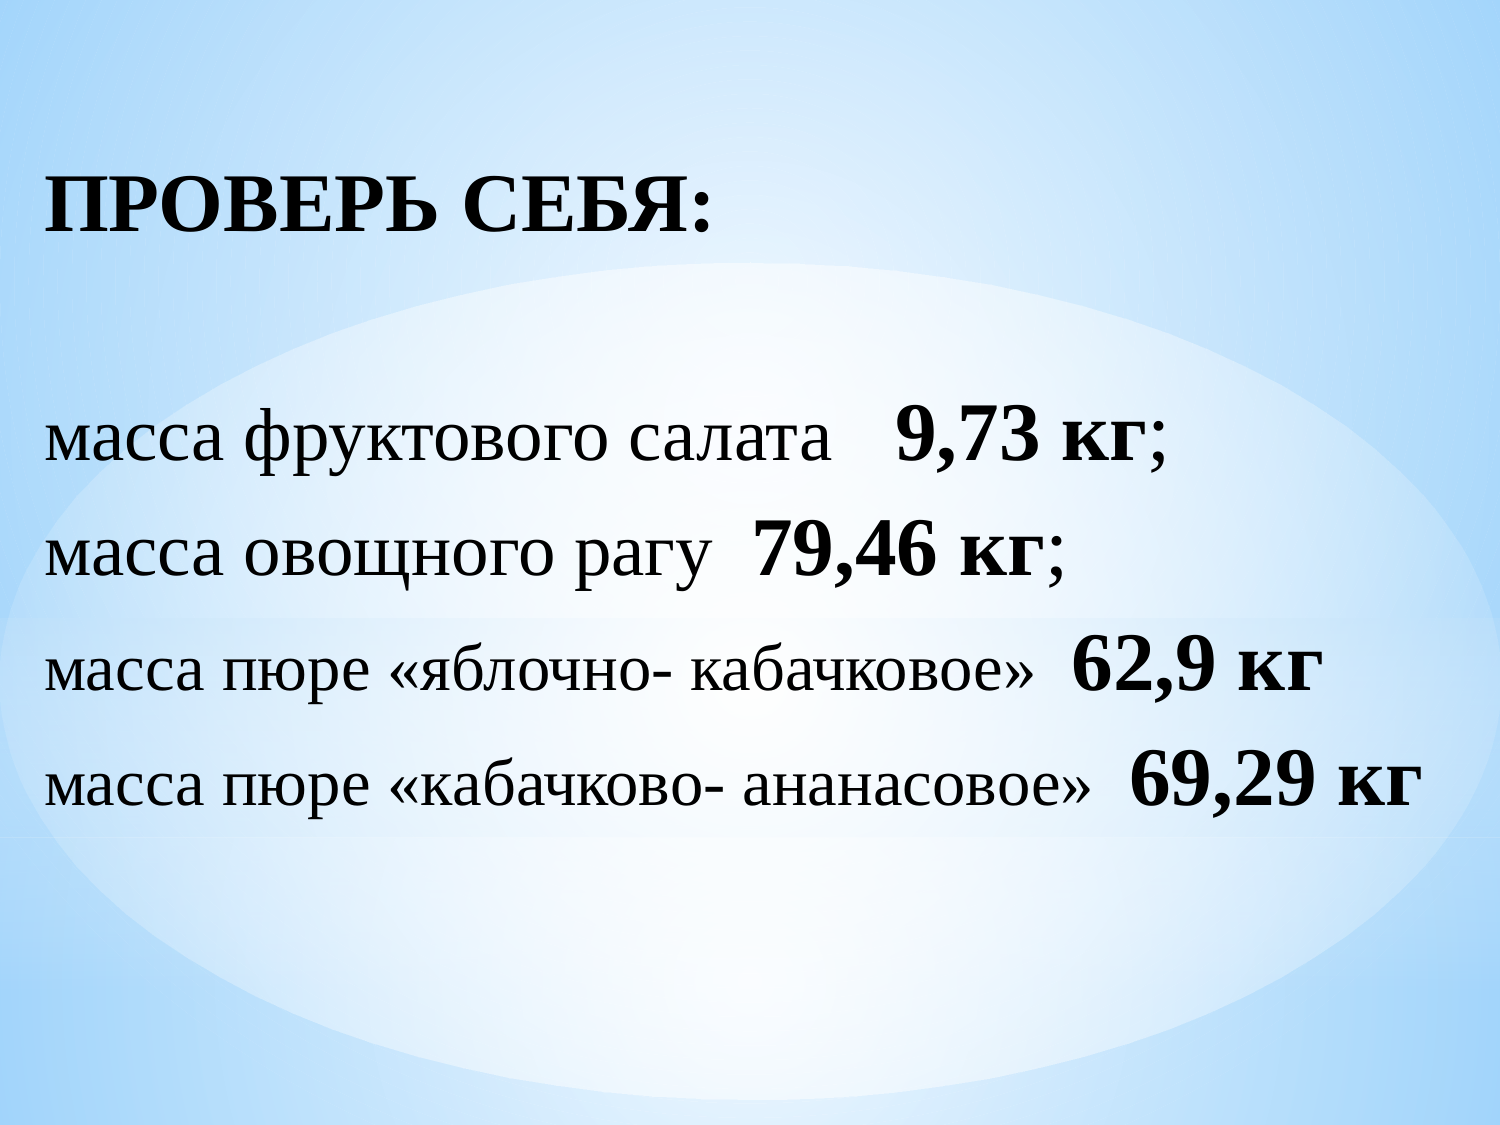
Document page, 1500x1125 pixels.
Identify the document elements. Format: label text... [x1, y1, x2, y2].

text_box ПРОВЕРЬ СЕБЯ: масса фруктового салата 9,73 кг; масса овощного рагу 79,46 кг; масса пюре «яблочно- кабачковое» 62,9 кг масса пюре «кабачково- ананасовое» 69,29 кг [29, 125, 1459, 830]
